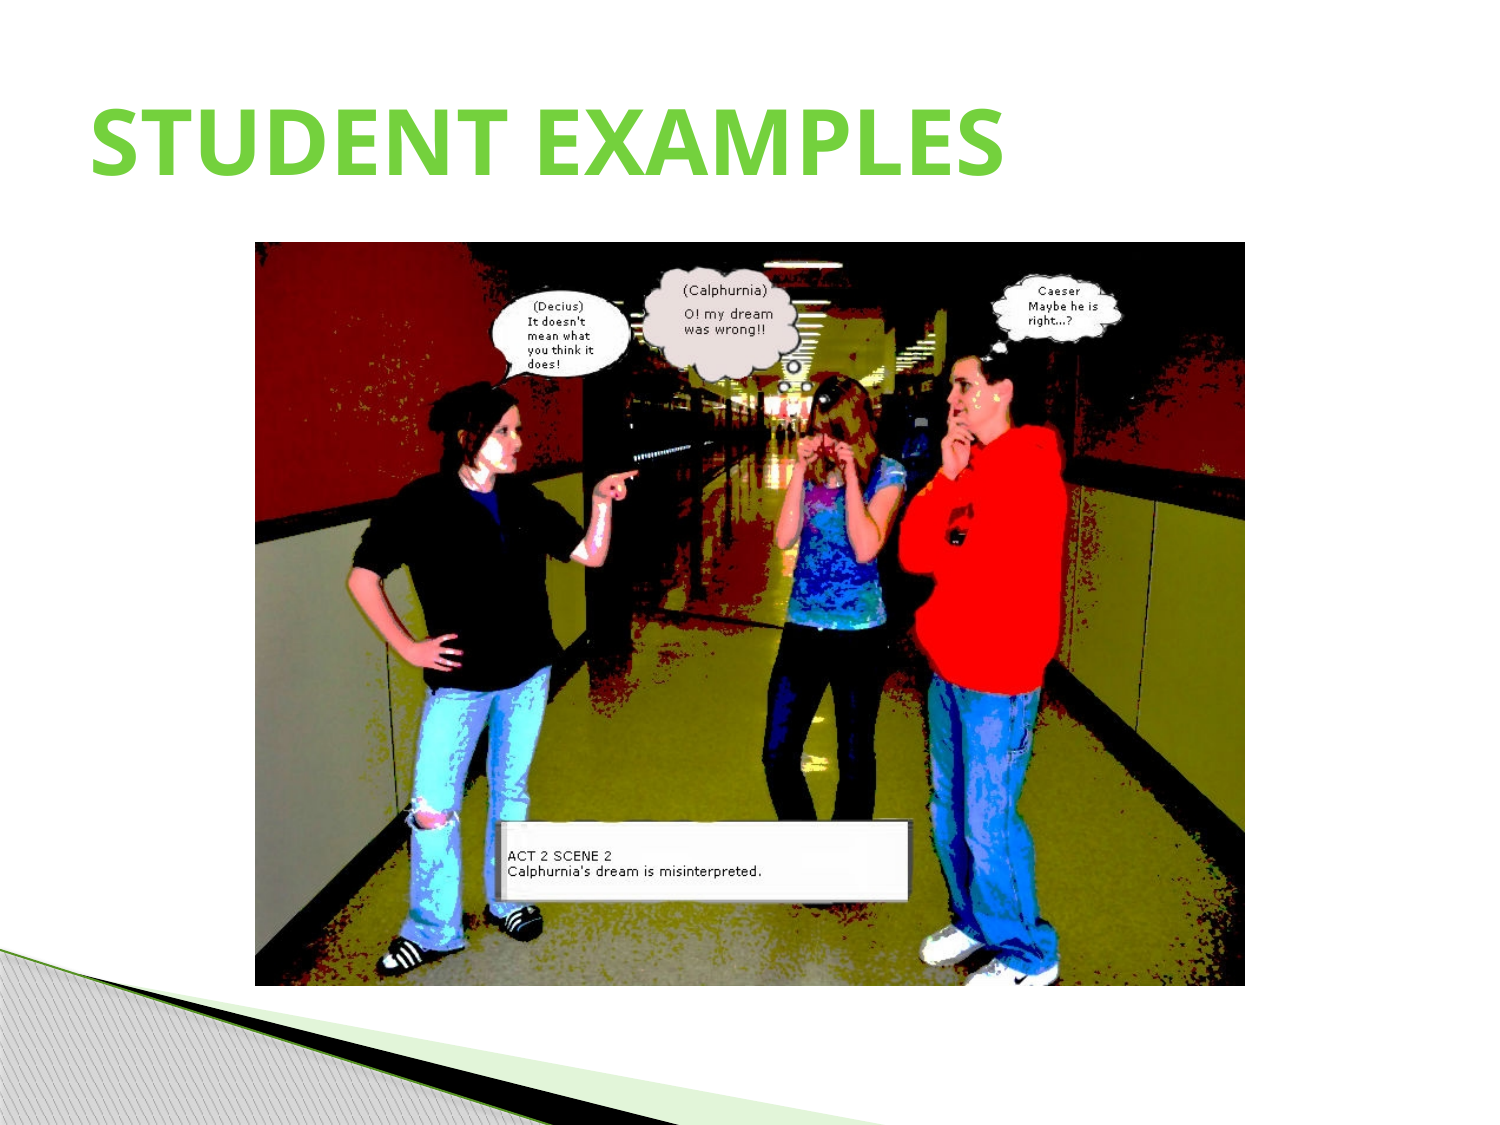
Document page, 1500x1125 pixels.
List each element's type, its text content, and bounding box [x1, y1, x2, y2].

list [254, 242, 1246, 986]
title Student examples [75, 45, 1425, 233]
